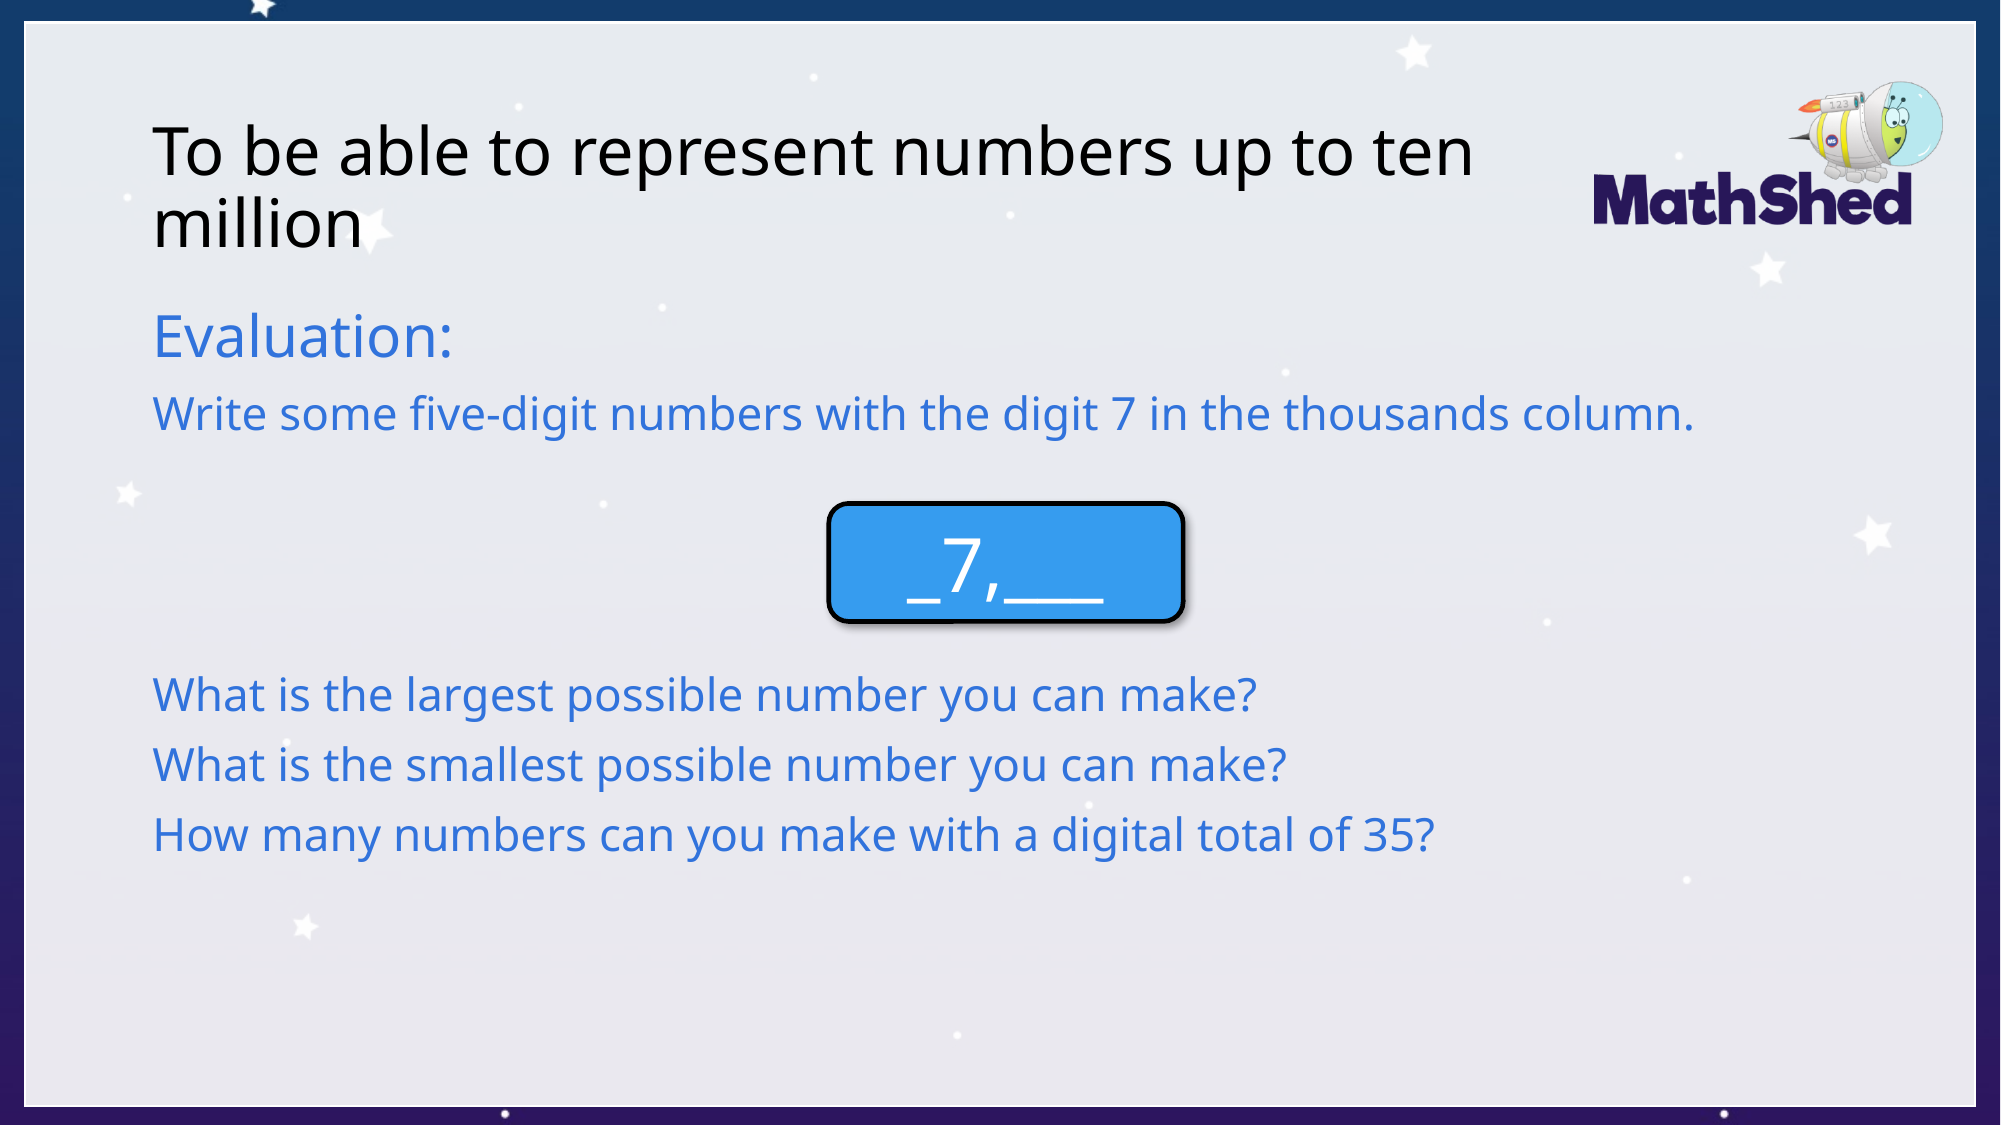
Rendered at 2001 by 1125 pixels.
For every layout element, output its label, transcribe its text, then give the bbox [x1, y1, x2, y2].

list Evaluation: Write some five-digit numbers with the digit 7 in the thousands column. What is the largest possible number you can make? What is the smallest possible number you can make? How many numbers can you make with a digital total of 35? [137, 299, 1863, 1014]
title To be able to represent numbers up to ten million [137, 81, 1578, 299]
picture [0, 0, 2001, 1125]
text_box _7,___ [827, 502, 1185, 623]
